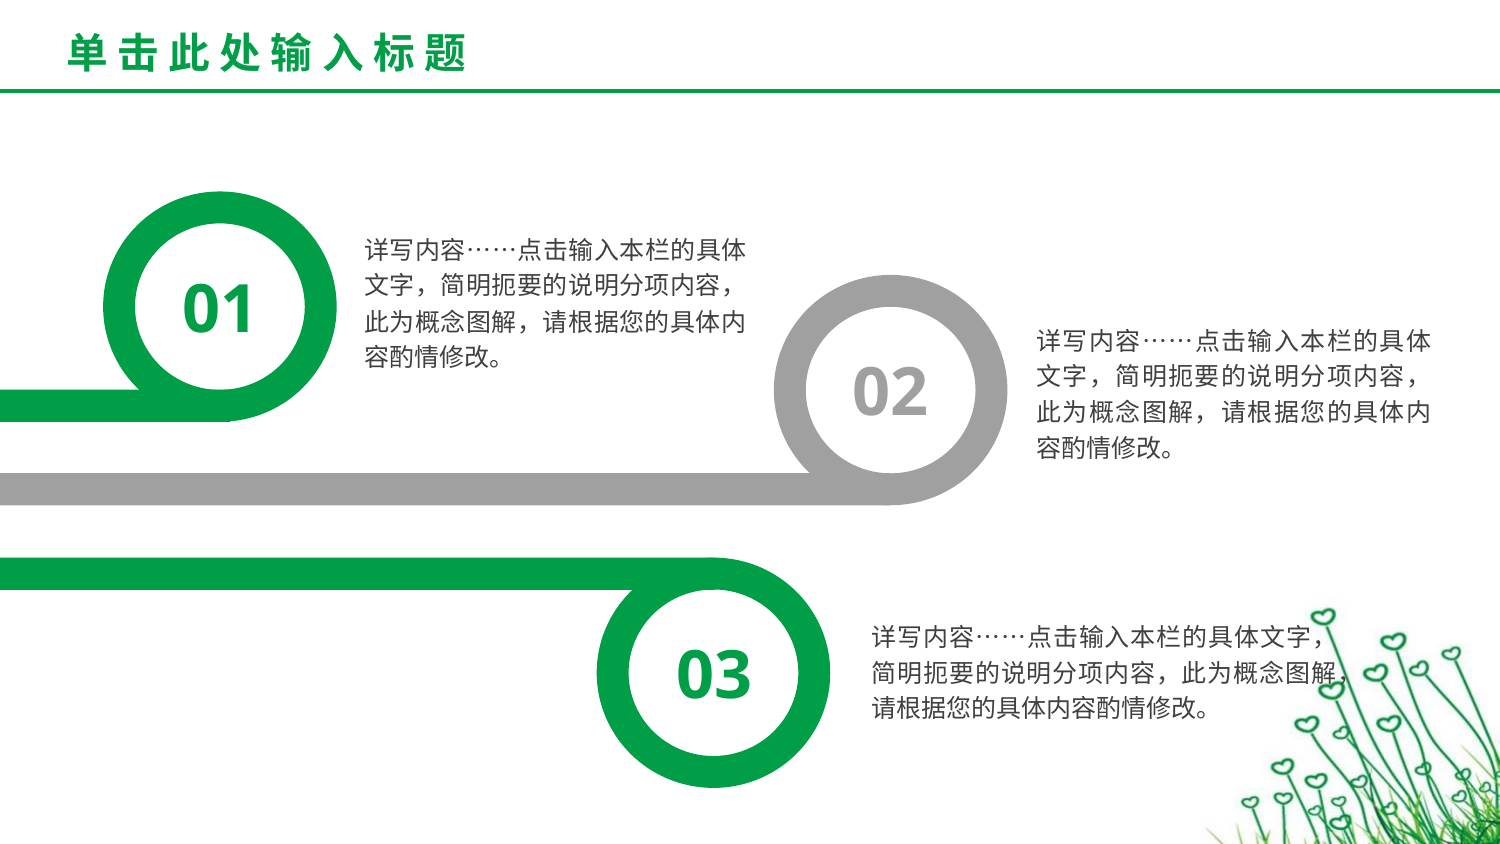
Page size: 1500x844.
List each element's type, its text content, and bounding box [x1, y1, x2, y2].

text_box [0, 471, 872, 507]
text_box 03 [631, 592, 796, 753]
picture [383, 307, 1500, 844]
text_box [771, 272, 1010, 508]
text_box 详写内容……点击输入本栏的具体文字，简明扼要的说明分项内容，此为概念图解，请根据您的具体内容酌情修改。 [1021, 311, 1447, 471]
text_box [594, 555, 833, 791]
text_box 02 [808, 309, 973, 471]
text_box 详写内容……点击输入本栏的具体文字，简明扼要的说明分项内容，此为概念图解，请根据您的具体内容酌情修改。 [349, 220, 762, 380]
text_box 01 [138, 226, 302, 387]
text_box [101, 189, 339, 424]
text_box [0, 556, 694, 592]
picture [383, 307, 805, 471]
text_box 详写内容……点击输入本栏的具体文字，简明扼要的说明分项内容，此为概念图解，请根据您的具体内容酌情修改。 [856, 607, 1353, 731]
text_box [0, 388, 205, 424]
